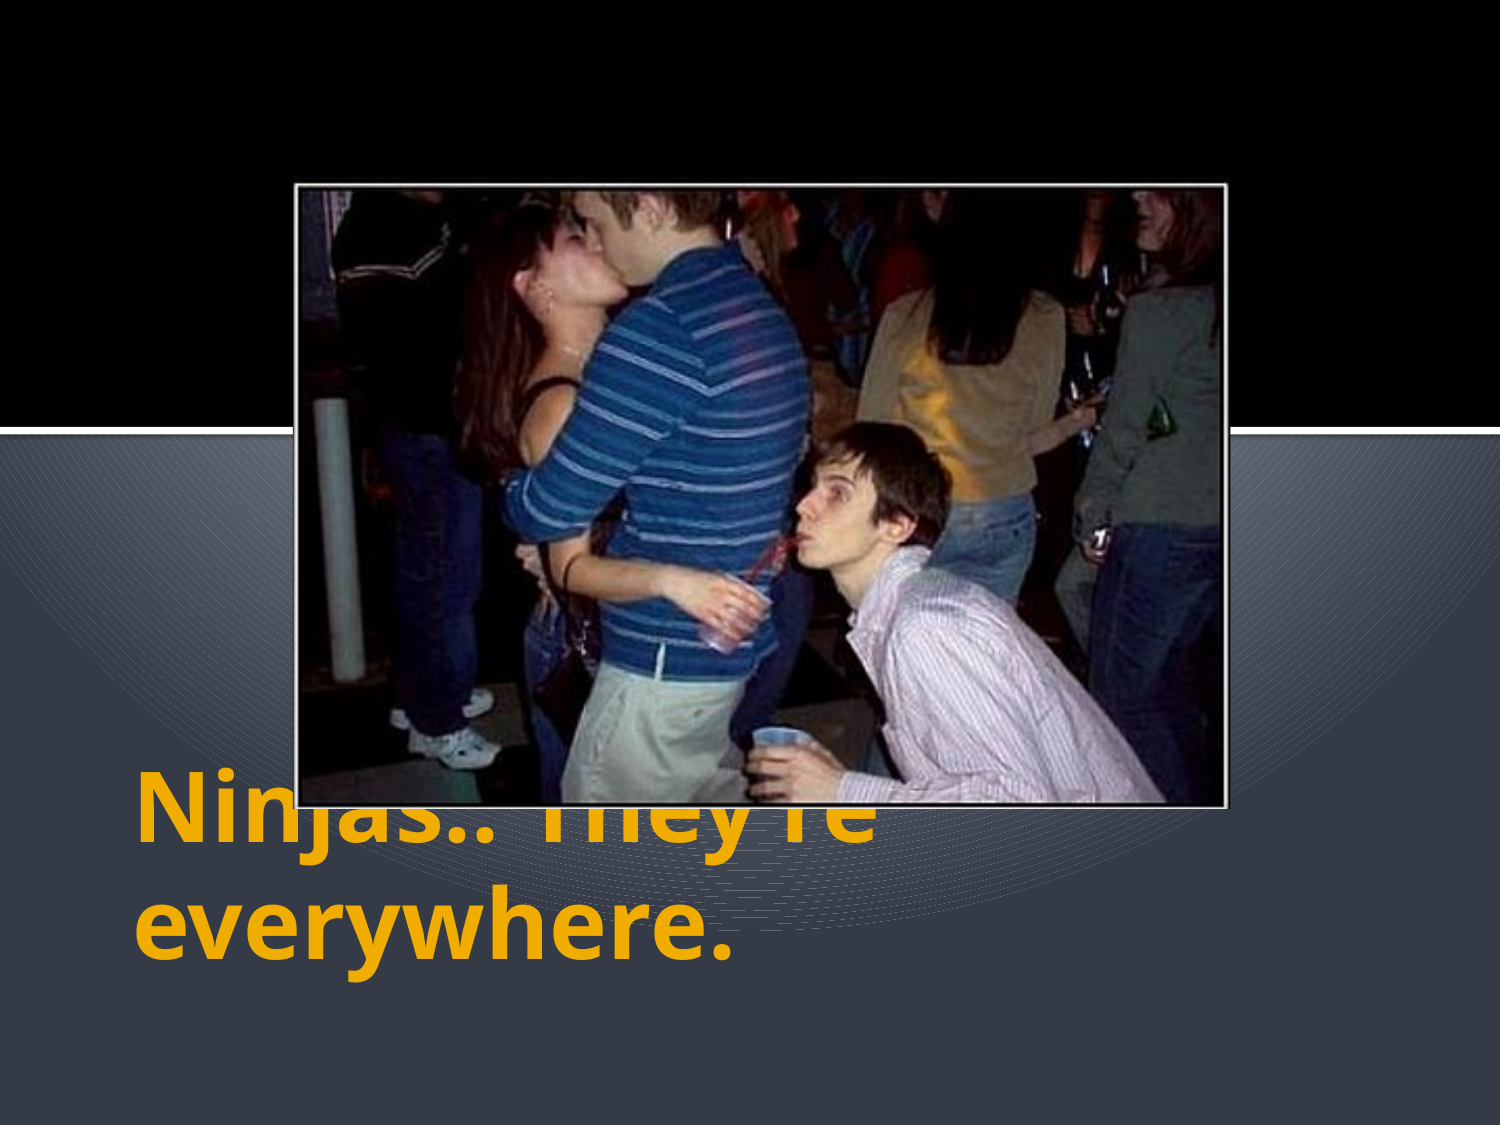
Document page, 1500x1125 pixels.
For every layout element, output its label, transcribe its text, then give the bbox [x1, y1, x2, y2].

title Ninjas.. They’re everywhere. [117, 832, 1432, 980]
picture [292, 175, 1231, 809]
